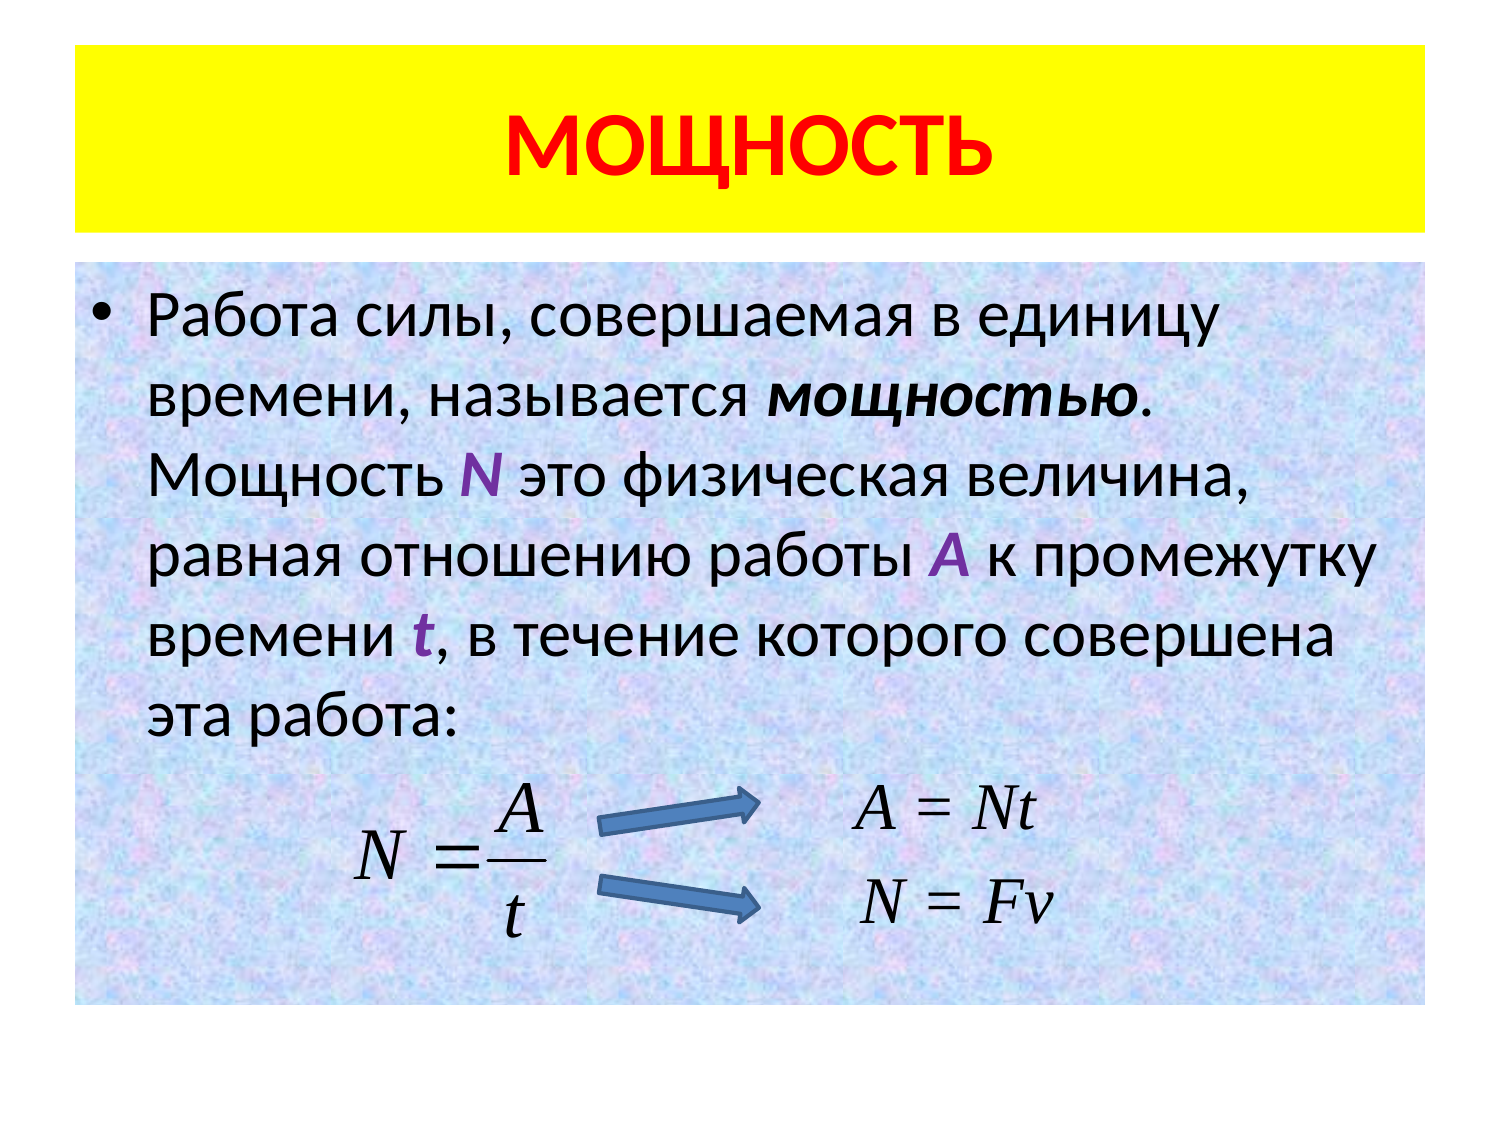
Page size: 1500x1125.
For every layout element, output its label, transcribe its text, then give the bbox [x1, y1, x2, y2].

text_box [339, 761, 563, 954]
text_box [596, 786, 761, 837]
text_box [596, 873, 762, 925]
title МОЩНОСТЬ [75, 45, 1425, 233]
list Работа силы, совершаемая в единицу времени, называется мощностью. Мощность N это физическая величина, равная отношению работы A к промежутку времени t, в течение которого совершена эта работа: A = Nt N = Fv [75, 262, 1425, 1005]
